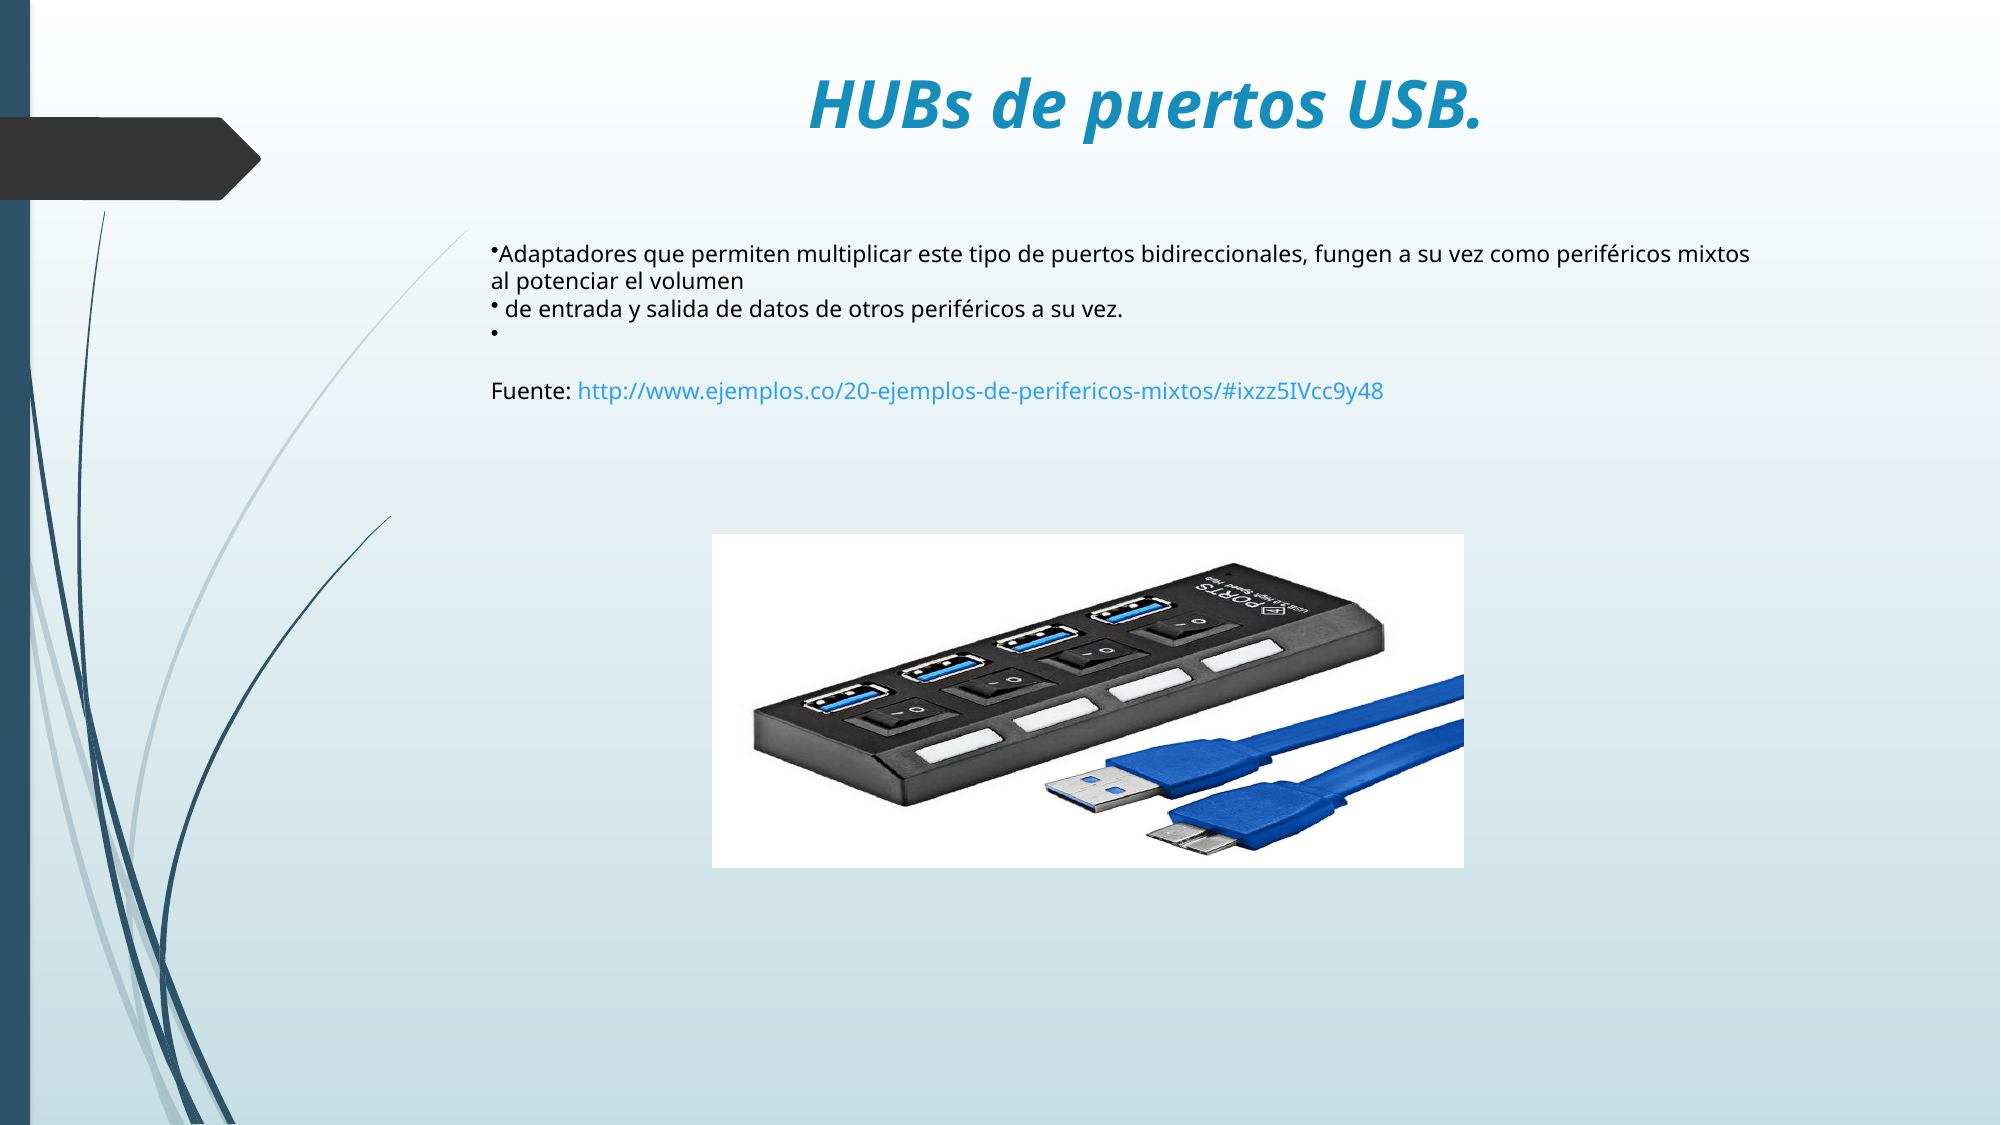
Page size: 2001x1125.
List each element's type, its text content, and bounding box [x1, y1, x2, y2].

title HUBs de puertos USB. [424, 54, 1887, 265]
list Adaptadores que permiten multiplicar este tipo de puertos bidireccionales, fungen a su vez como periféricos mixtos al potenciar el volumen de entrada y salida de datos de otros periféricos a su vez. Fuente: http://www.ejemplos.co/20-ejemplos-de-perifericos-mixtos/#ixzz5IVcc9y48 [475, 184, 1791, 838]
picture [712, 533, 1464, 868]
